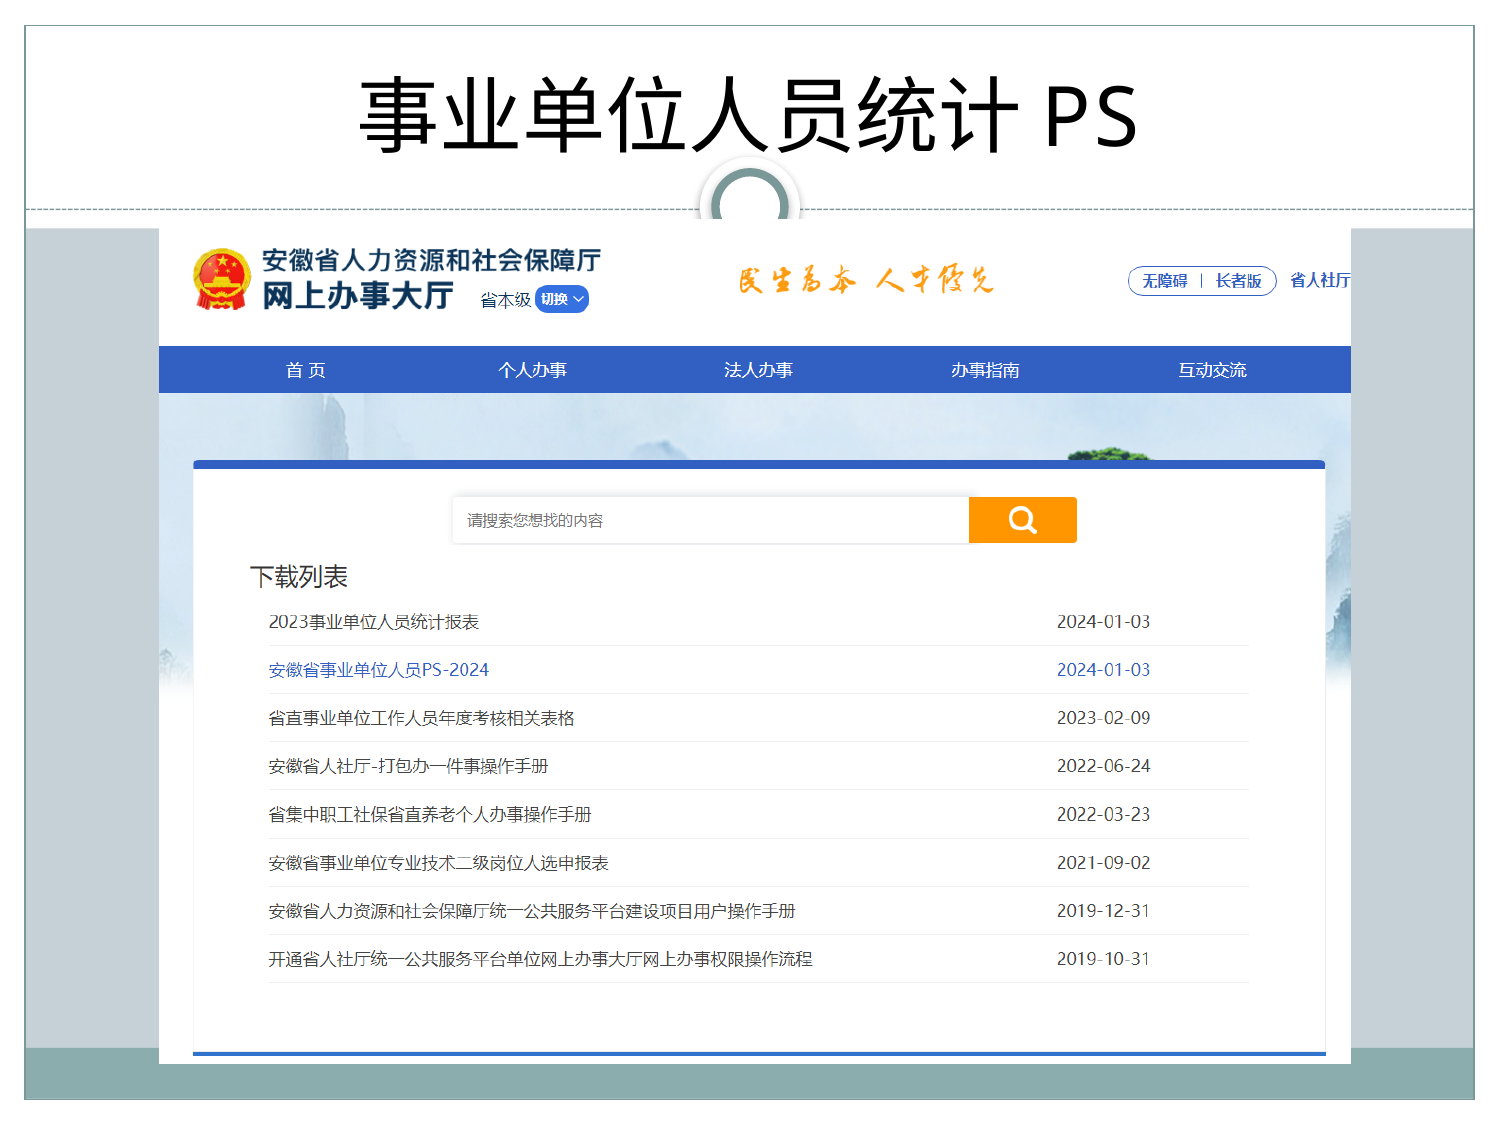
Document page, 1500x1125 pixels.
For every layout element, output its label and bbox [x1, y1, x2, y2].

picture [159, 219, 1352, 1065]
